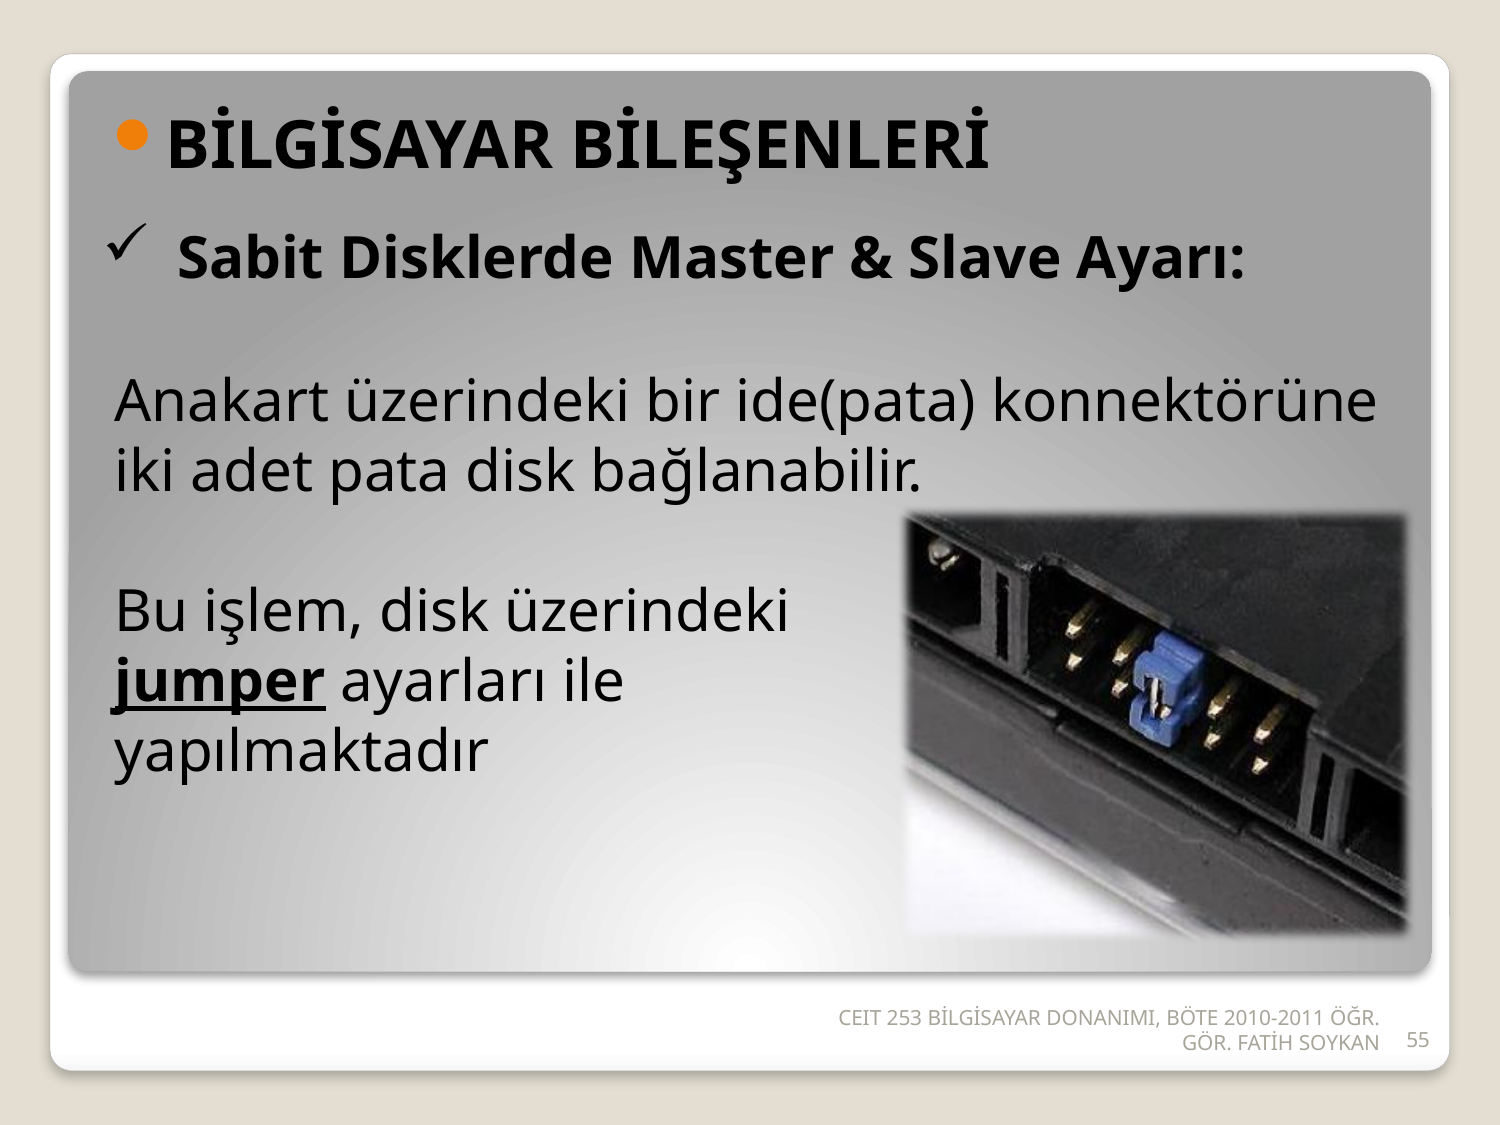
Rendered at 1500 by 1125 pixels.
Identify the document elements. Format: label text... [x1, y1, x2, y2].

text_box Anakart üzerindeki bir ide(pata) konnektörüne iki adet pata disk bağlanabilir. Bu işlem, disk üzerindeki jumper ayarları ile yapılmaktadır [99, 355, 1413, 791]
list BİLGİSAYAR BİLEŞENLERİ [82, 86, 1425, 300]
footer CEIT 253 BİLGİSAYAR DONANIMI, BÖTE 2010-2011 ÖĞR. GÖR. FATİH SOYKAN [800, 1002, 1395, 1063]
text_box Sabit Disklerde Master & Slave Ayarı: [87, 162, 1413, 298]
picture [896, 503, 1416, 946]
slide_number 55 [1395, 1002, 1445, 1063]
